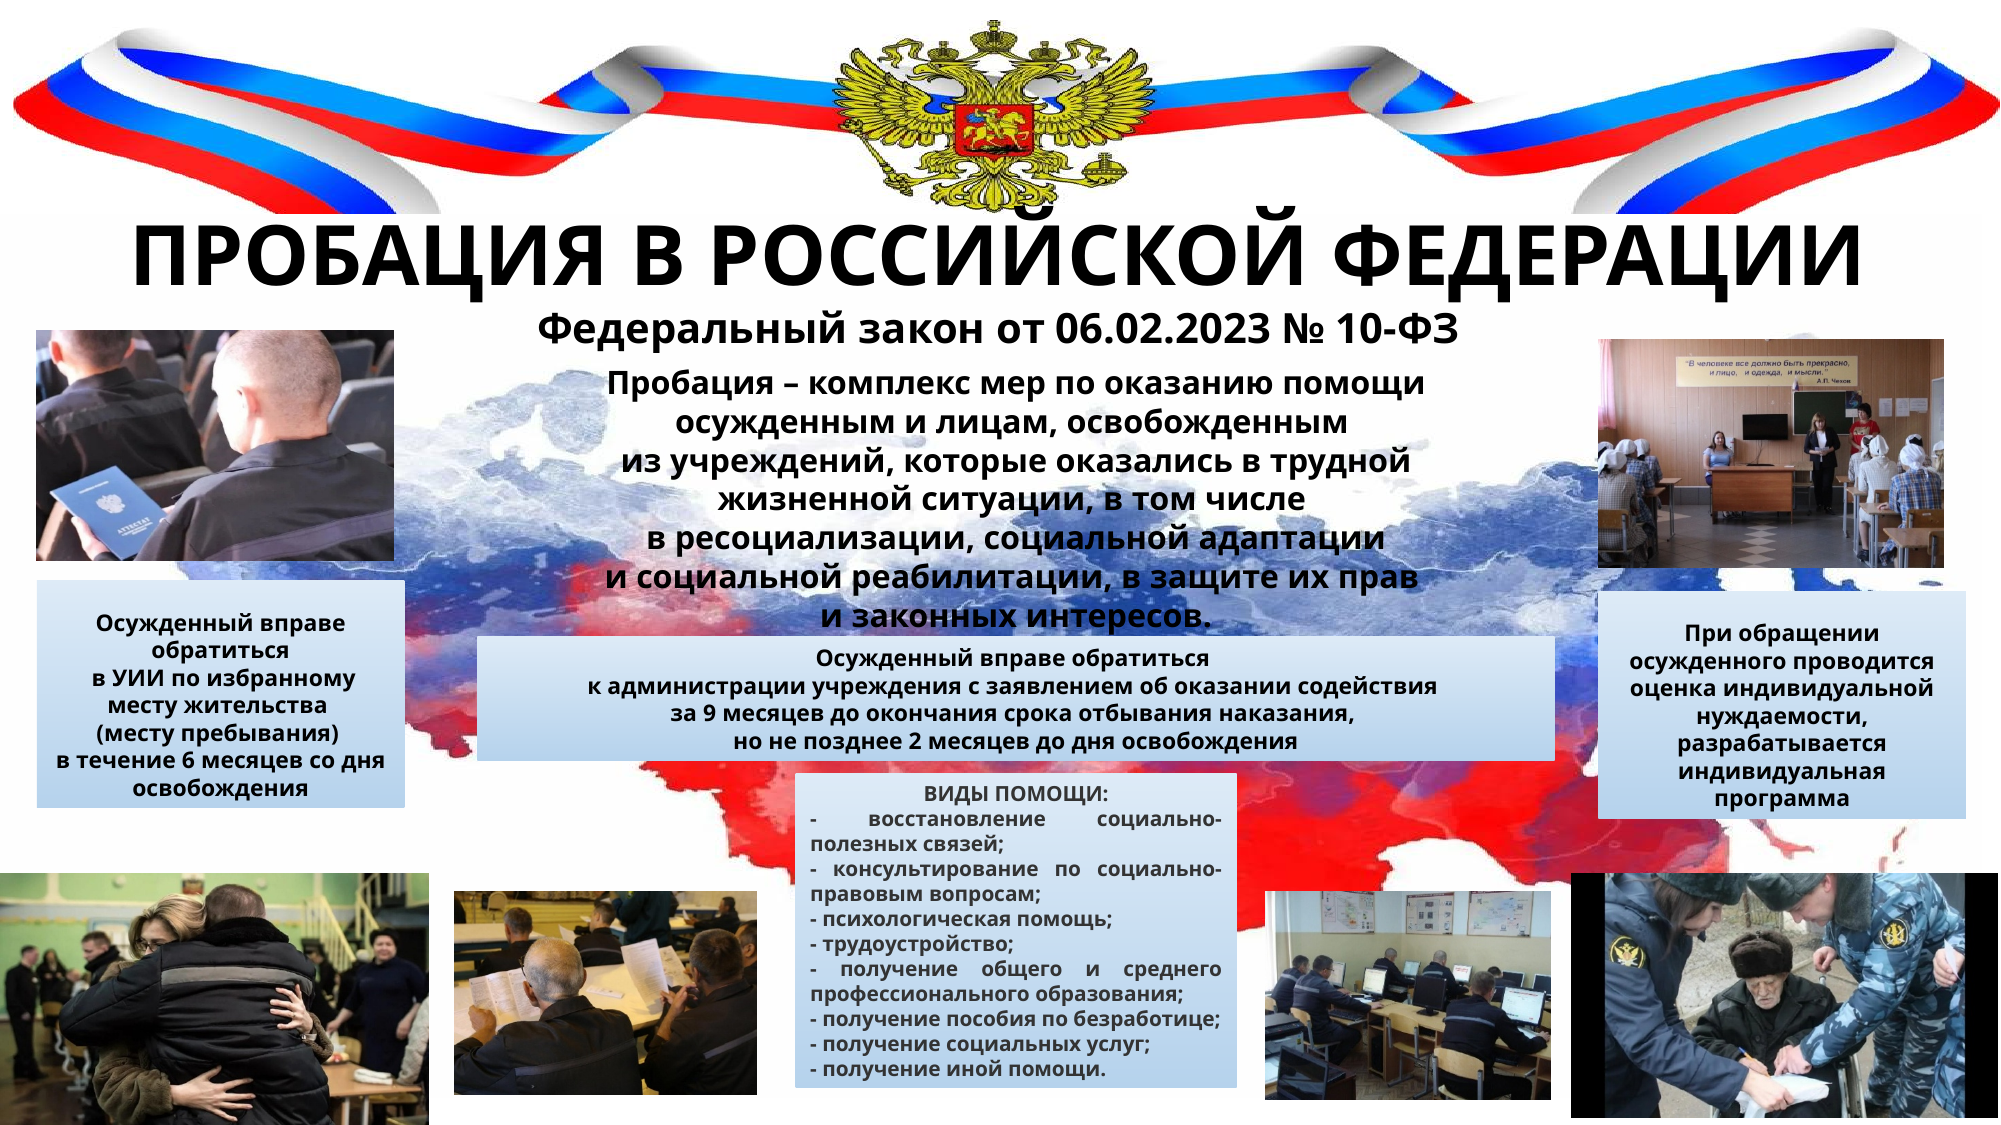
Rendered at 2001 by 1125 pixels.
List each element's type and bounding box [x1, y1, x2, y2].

picture [1598, 339, 1944, 568]
picture [1265, 891, 1551, 1100]
list [0, 214, 1982, 1098]
picture [36, 330, 394, 561]
picture [454, 891, 757, 1095]
picture [1571, 873, 1998, 1118]
picture [0, 873, 429, 1125]
picture [13, 20, 2000, 217]
